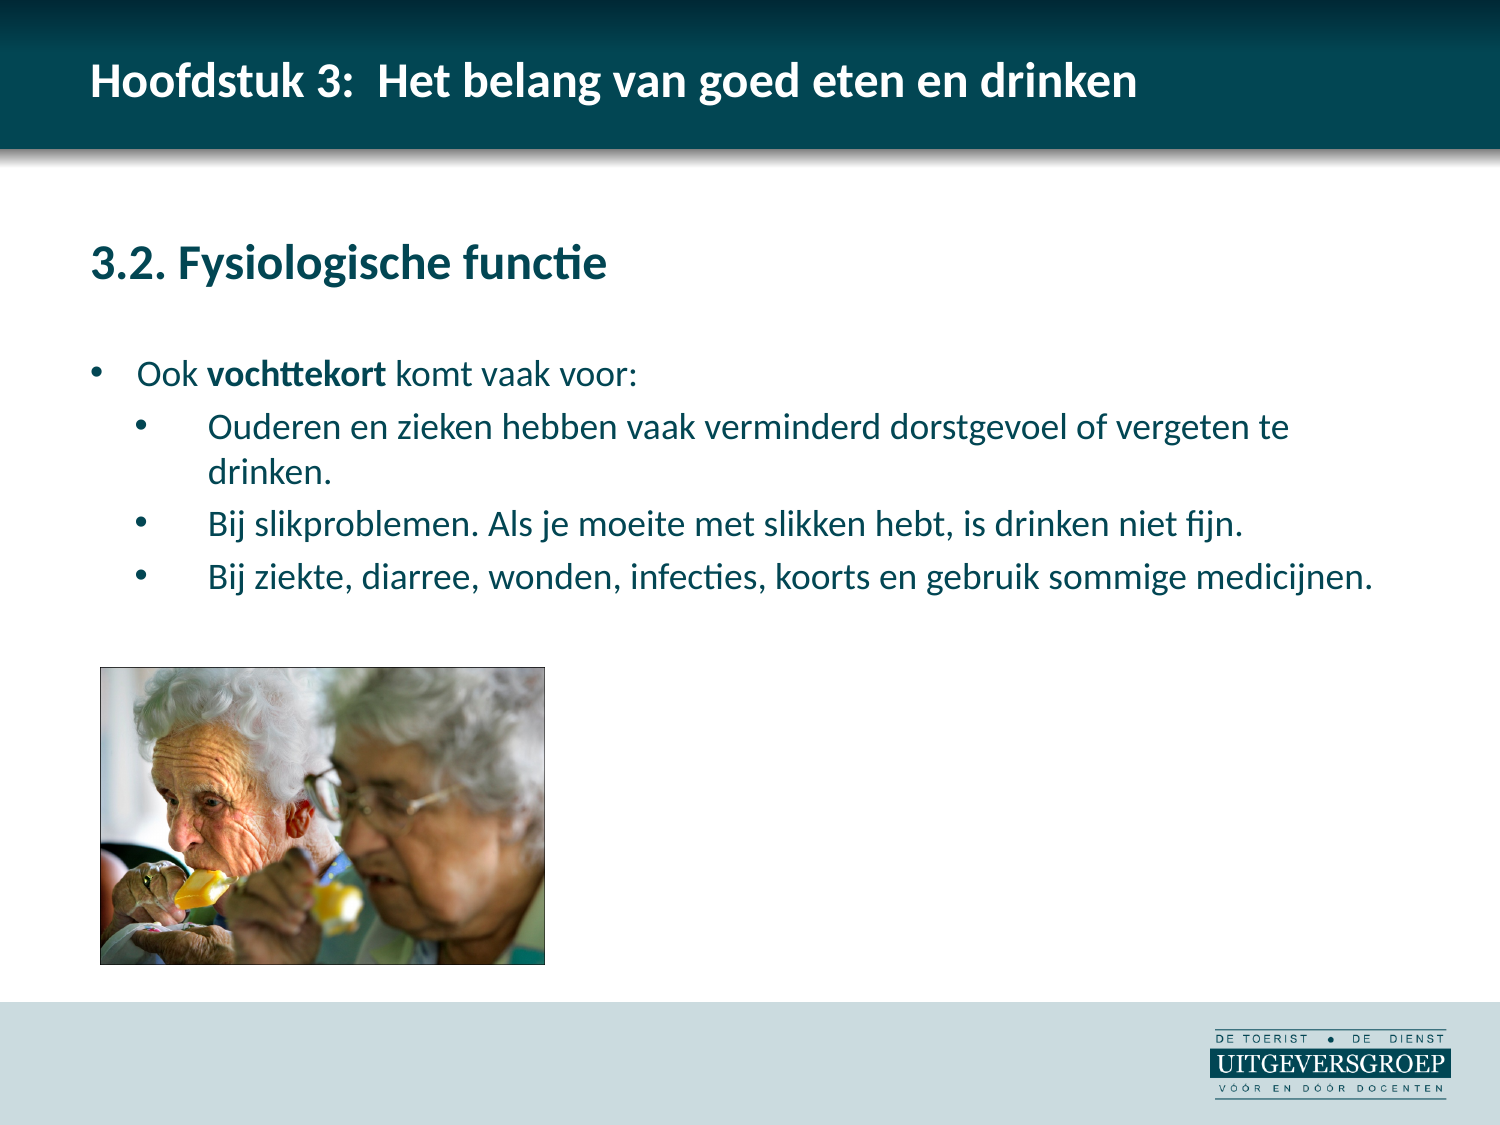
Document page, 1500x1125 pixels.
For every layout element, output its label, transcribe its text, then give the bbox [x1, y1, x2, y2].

picture [100, 667, 545, 965]
list 3.2. Fysiologische functie Ook vochttekort komt vaak voor: Ouderen en zieken hebben vaak verminderd dorstgevoel of vergeten te drinken. Bij slikproblemen. Als je moeite met slikken hebt, is drinken niet fijn. Bij ziekte, diarree, wonden, infecties, koorts en gebruik sommige medicijnen. [75, 221, 1425, 965]
picture [1210, 1021, 1451, 1106]
title Hoofdstuk 3: Het belang van goed eten en drinken [75, 0, 1425, 172]
